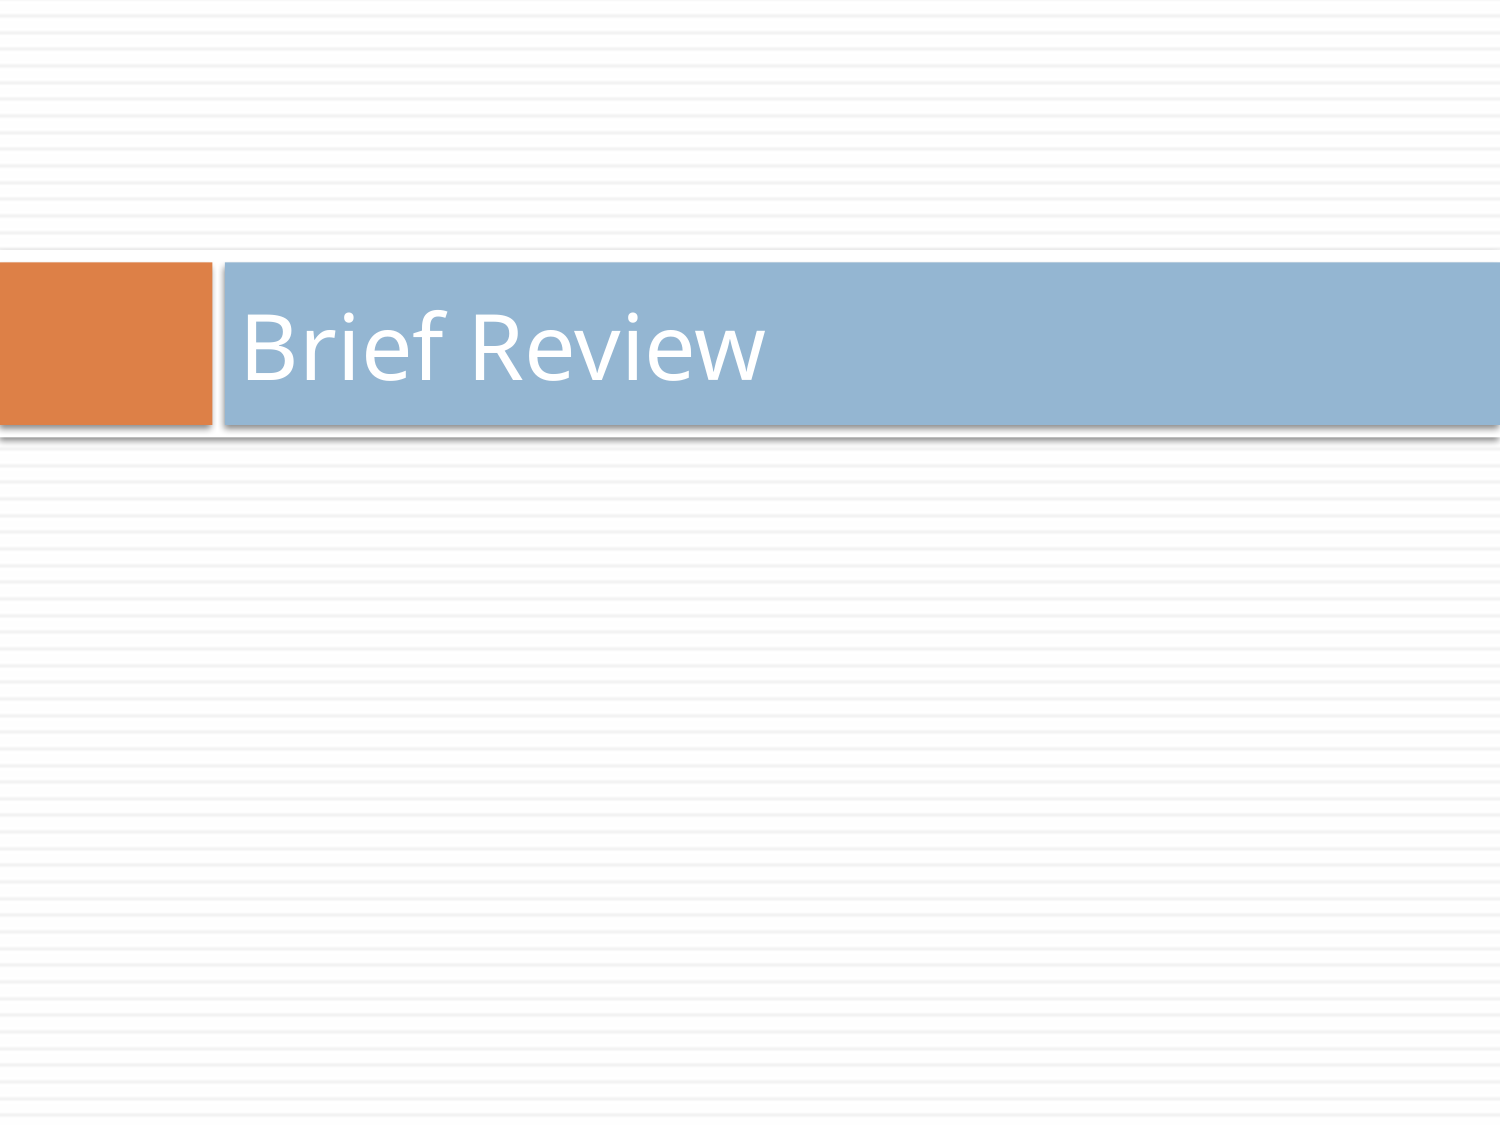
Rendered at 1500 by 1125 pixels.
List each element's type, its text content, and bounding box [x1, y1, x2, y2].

title Brief Review [225, 262, 1475, 425]
